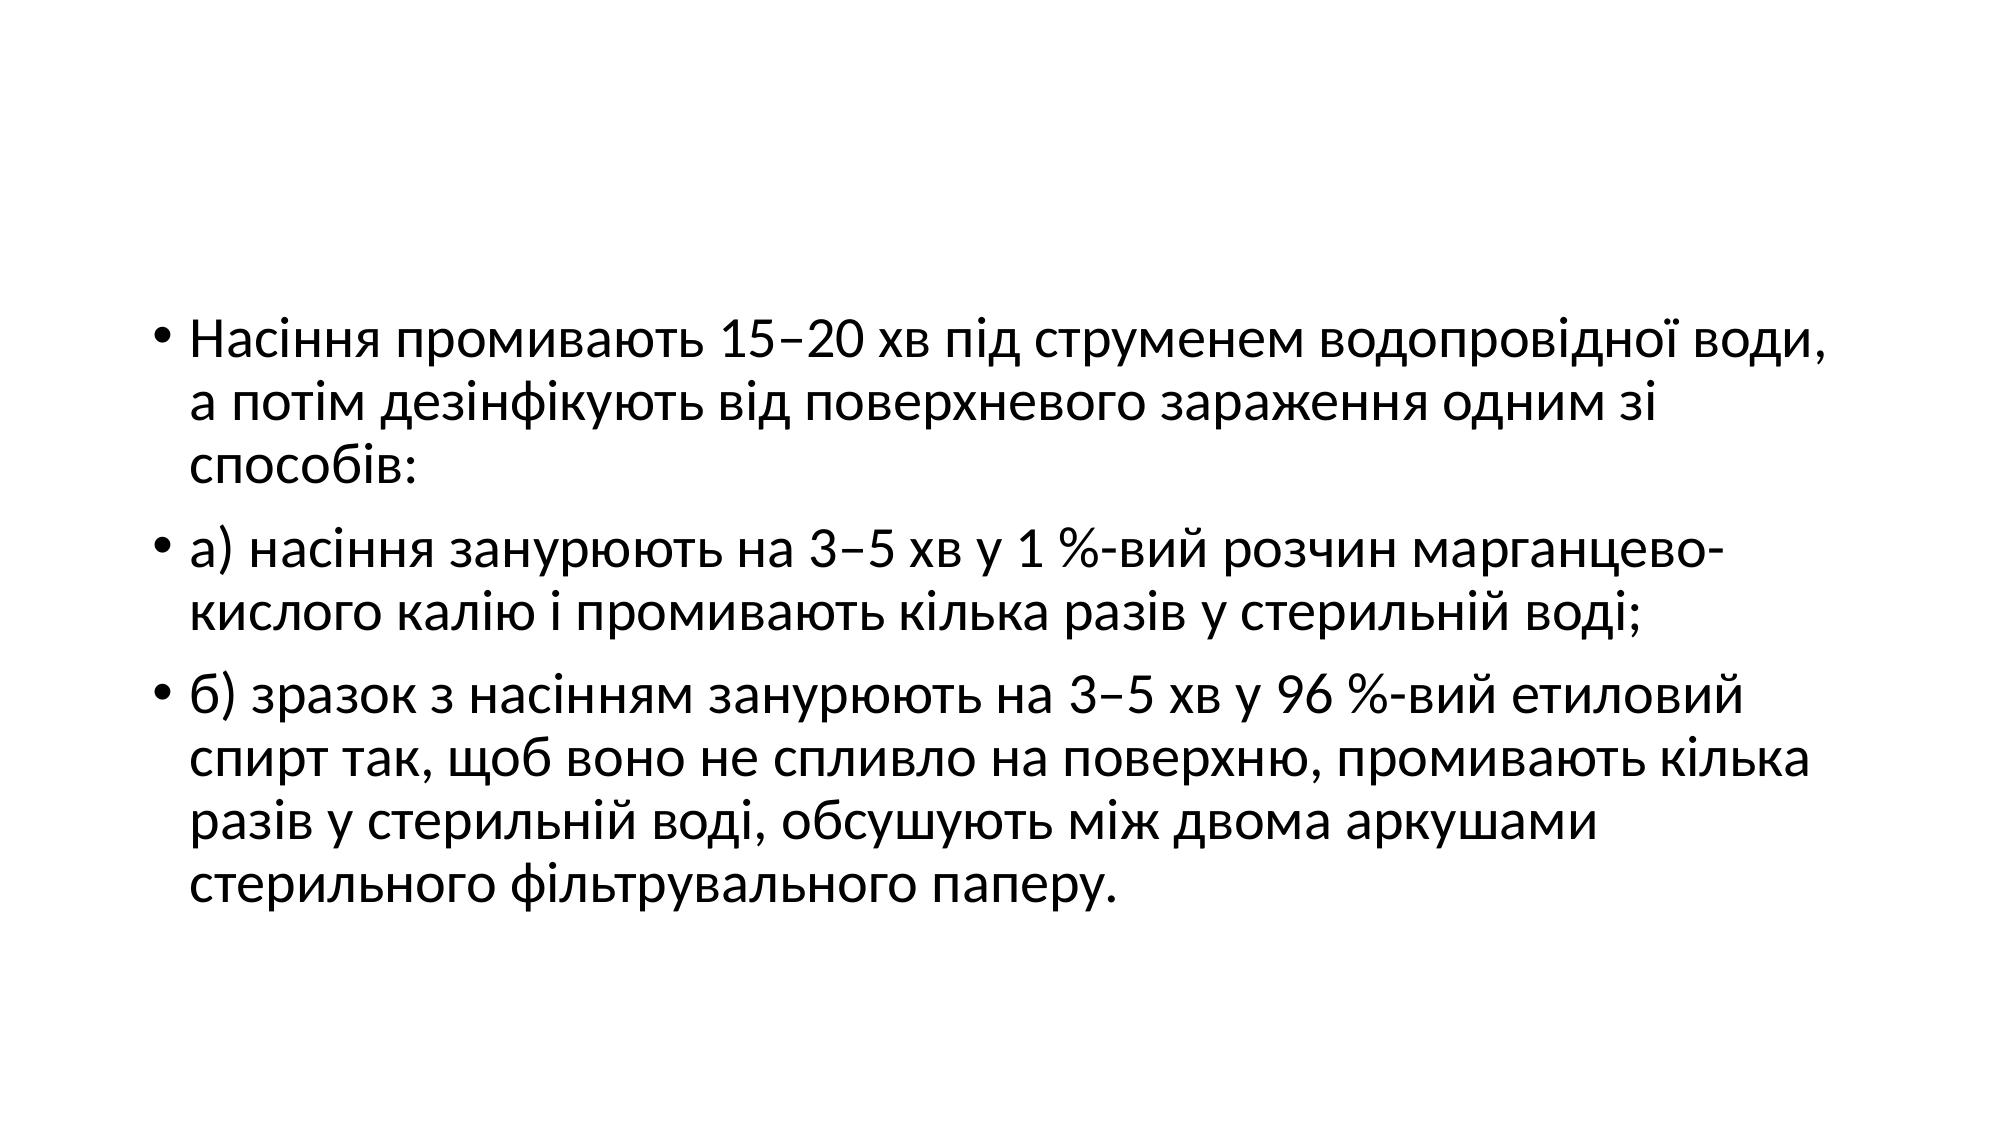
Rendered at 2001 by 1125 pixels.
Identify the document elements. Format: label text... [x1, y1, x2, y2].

list Насіння промивають 15–20 хв під струменем водопровідної води, а потім дезінфікують від поверхневого зараження одним зі способів: а) насіння занурюють на 3–5 хв у 1 %-вий розчин марганцево-кислого калію і промивають кілька разів у стерильній воді; б) зразок з насінням занурюють на 3–5 хв у 96 %-вий етиловий спирт так, щоб воно не спливло на поверхню, промивають кілька разів у стерильній воді, обсушують між двома аркушами стерильного фільтрувального паперу. [137, 299, 1863, 1014]
